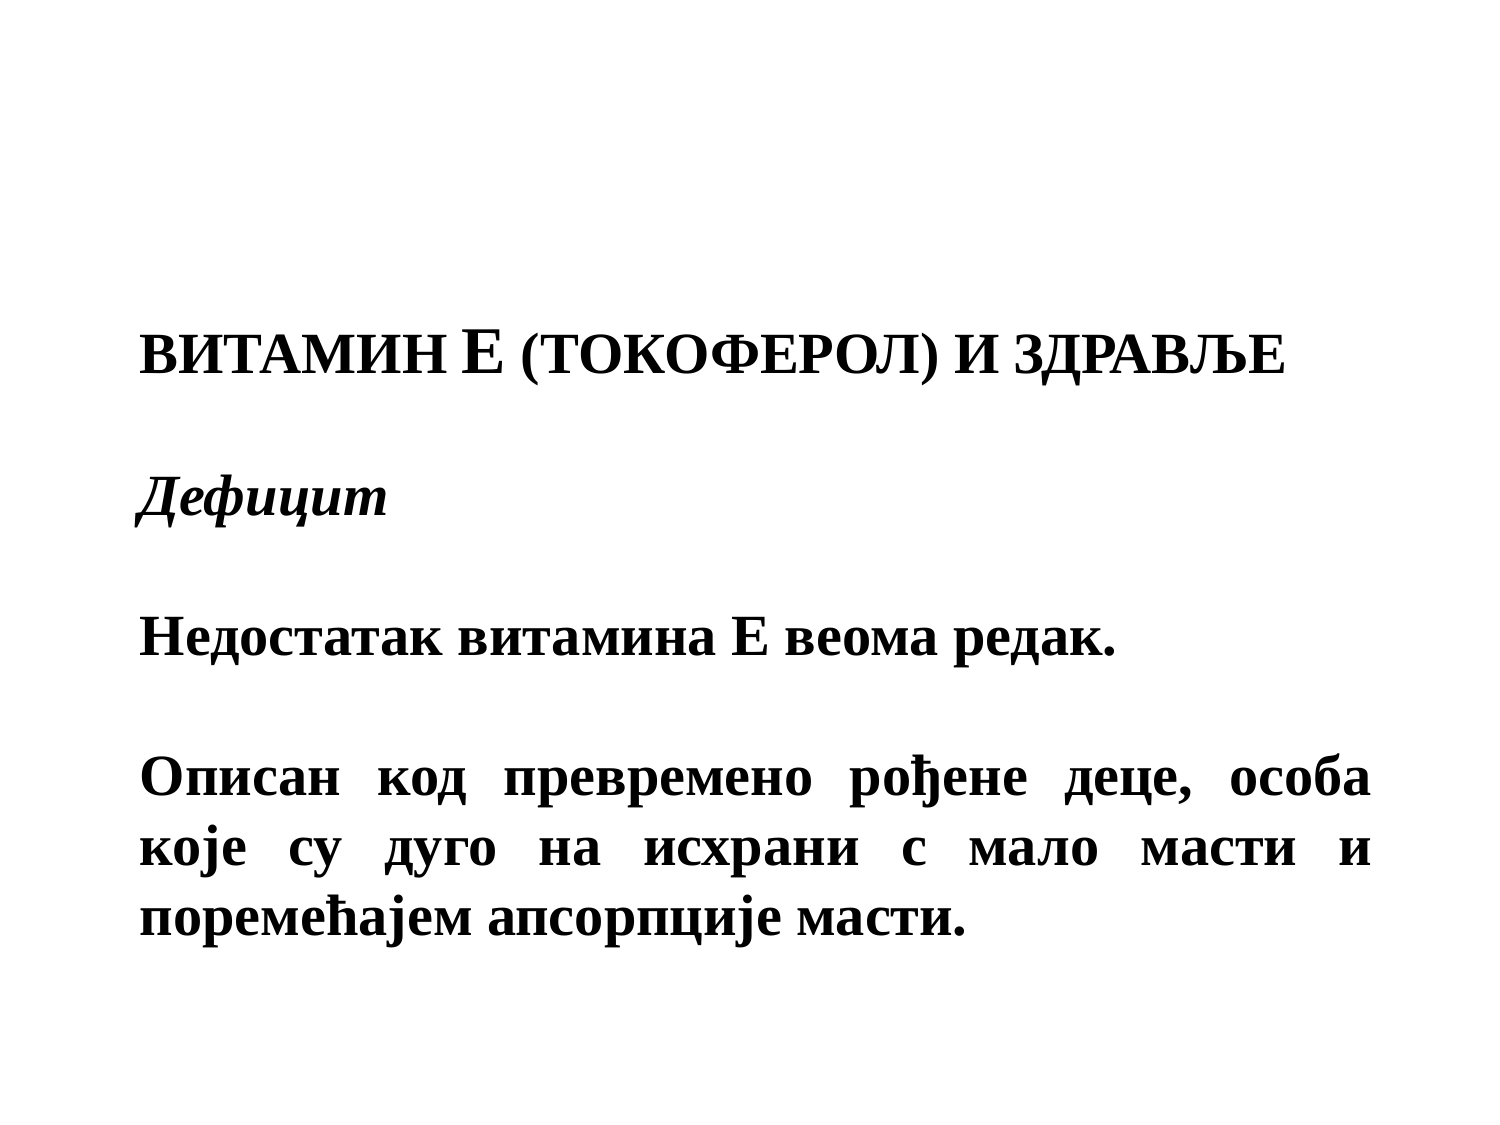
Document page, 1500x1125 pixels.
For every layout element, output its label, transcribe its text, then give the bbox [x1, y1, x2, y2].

text_box ВИТАМИН Е (ТОКОФЕРОЛ) И ЗДРАВЉЕ Дефицит Недостатак витамина Е веома редак. Описан код превремено рођене деце, особа које су дуго на исхрани с мало масти и поремећајем апсорпције масти. [124, 299, 1388, 955]
